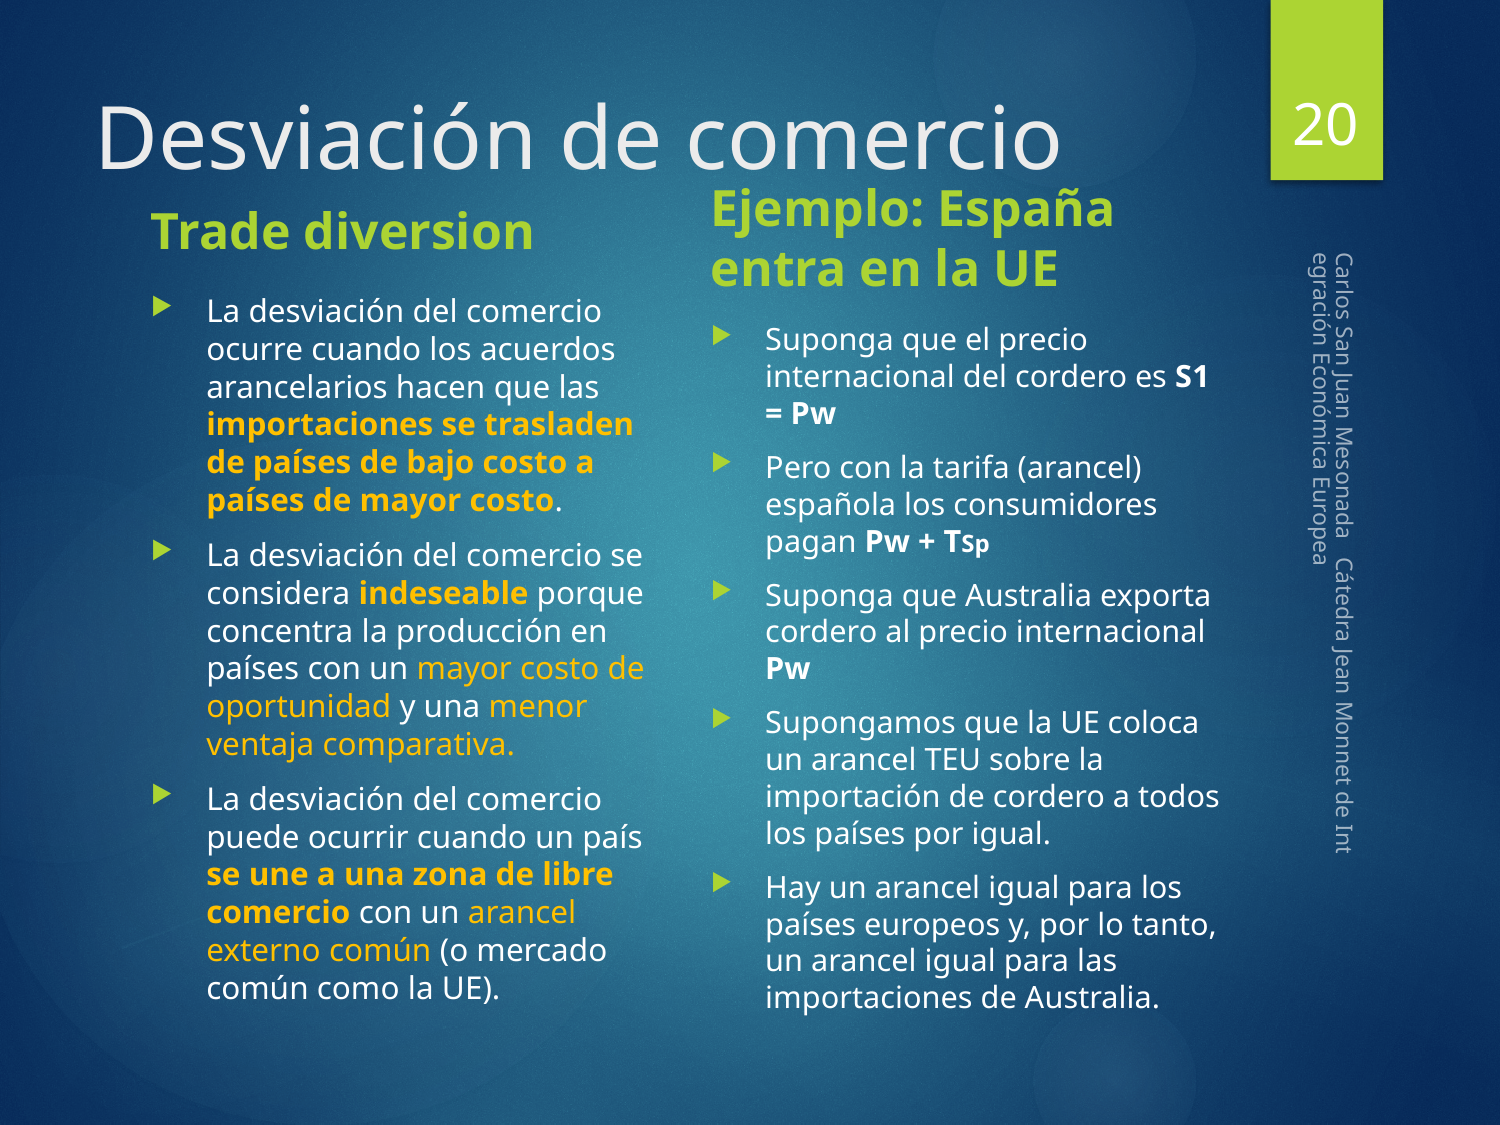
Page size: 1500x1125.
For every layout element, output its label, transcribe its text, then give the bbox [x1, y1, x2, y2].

footer Carlos San Juan Mesonada Cátedra Jean Monnet de Integración Económica Europea [1320, 237, 1358, 871]
list Ejemplo: España entra en la UE [695, 209, 1237, 304]
title Desviación de comercio [79, 74, 1237, 190]
list La desviación del comercio ocurre cuando los acuerdos arancelarios hacen que las importaciones se trasladen de países de bajo costo a países de mayor costo. La desviación del comercio se considera indeseable porque concentra la producción en países con un mayor costo de oportunidad y una menor ventaja comparativa. La desviación del comercio puede ocurrir cuando un país se une a una zona de libre comercio con un arancel externo común (o mercado común como la UE). [135, 283, 677, 1027]
list Suponga que el precio internacional del cordero es S1 = Pw Pero con la tarifa (arancel) española los consumidores pagan Pw + TSp Suponga que Australia exporta cordero al precio internacional Pw Supongamos que la UE coloca un arancel TEU sobre la importación de cordero a todos los países por igual. Hay un arancel igual para los países europeos y, por lo tanto, un arancel igual para las importaciones de Australia. [695, 312, 1237, 1027]
list Trade diversion [135, 189, 677, 268]
slide_number 20 [1273, 48, 1378, 175]
